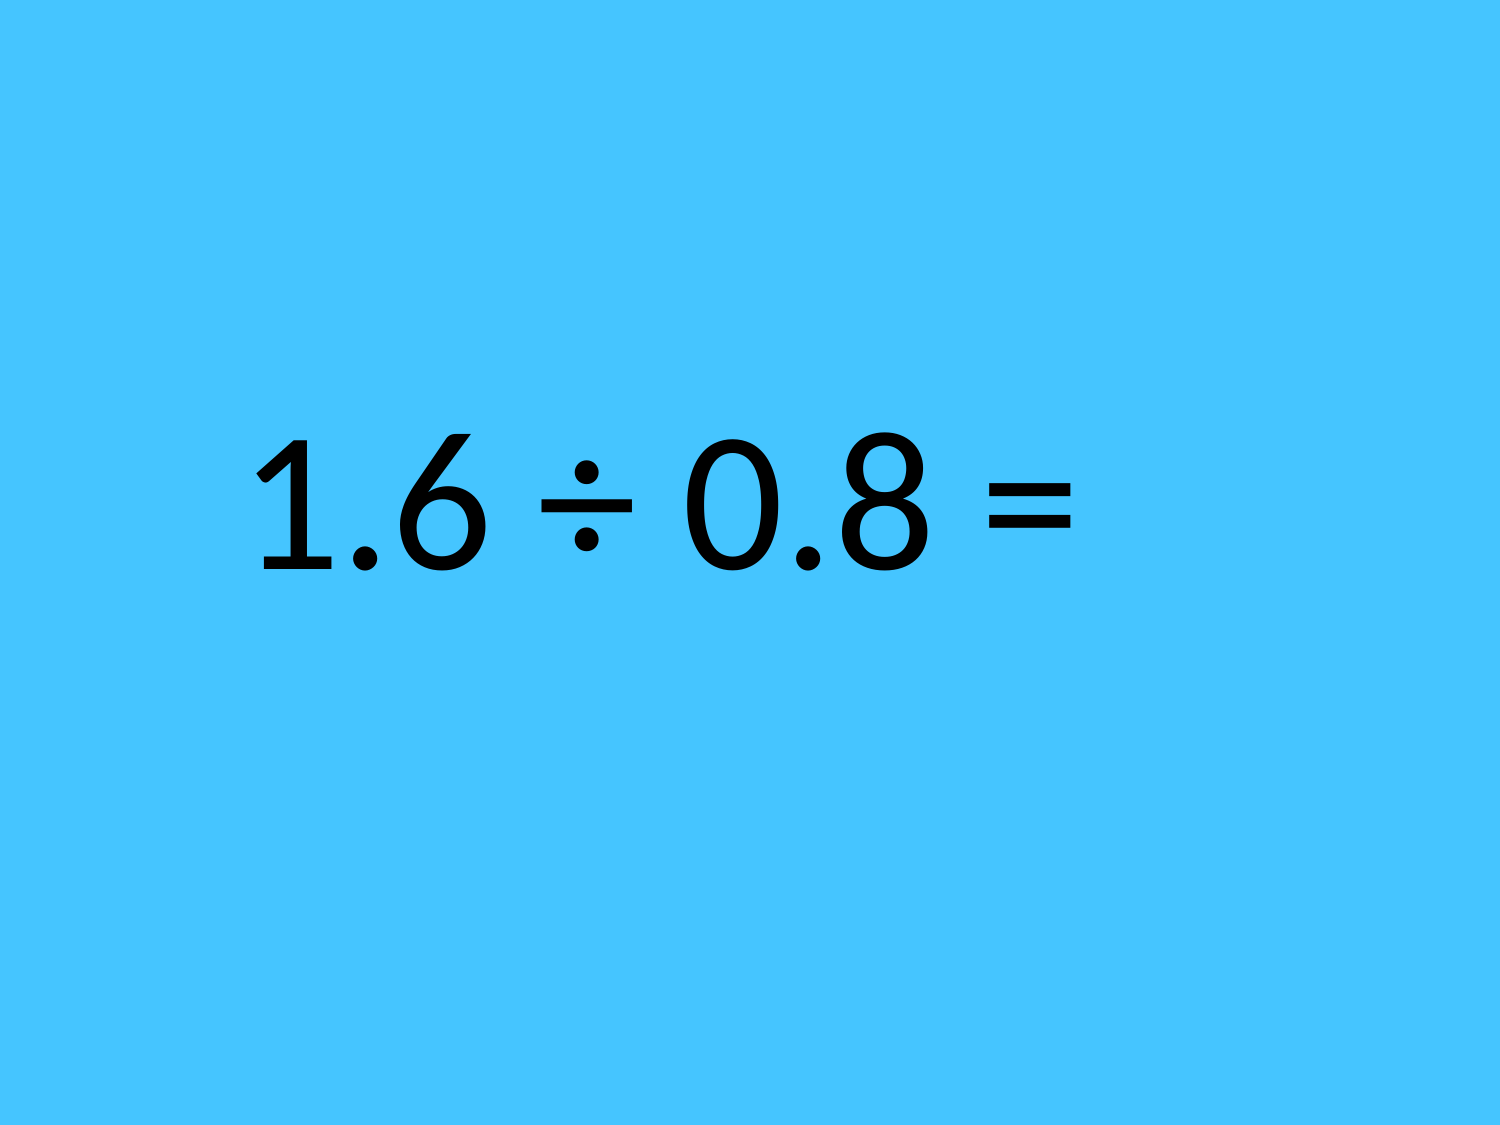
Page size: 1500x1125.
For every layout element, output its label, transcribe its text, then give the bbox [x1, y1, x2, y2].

text_box 1.6 ÷ 0.8 = [224, 362, 1138, 618]
